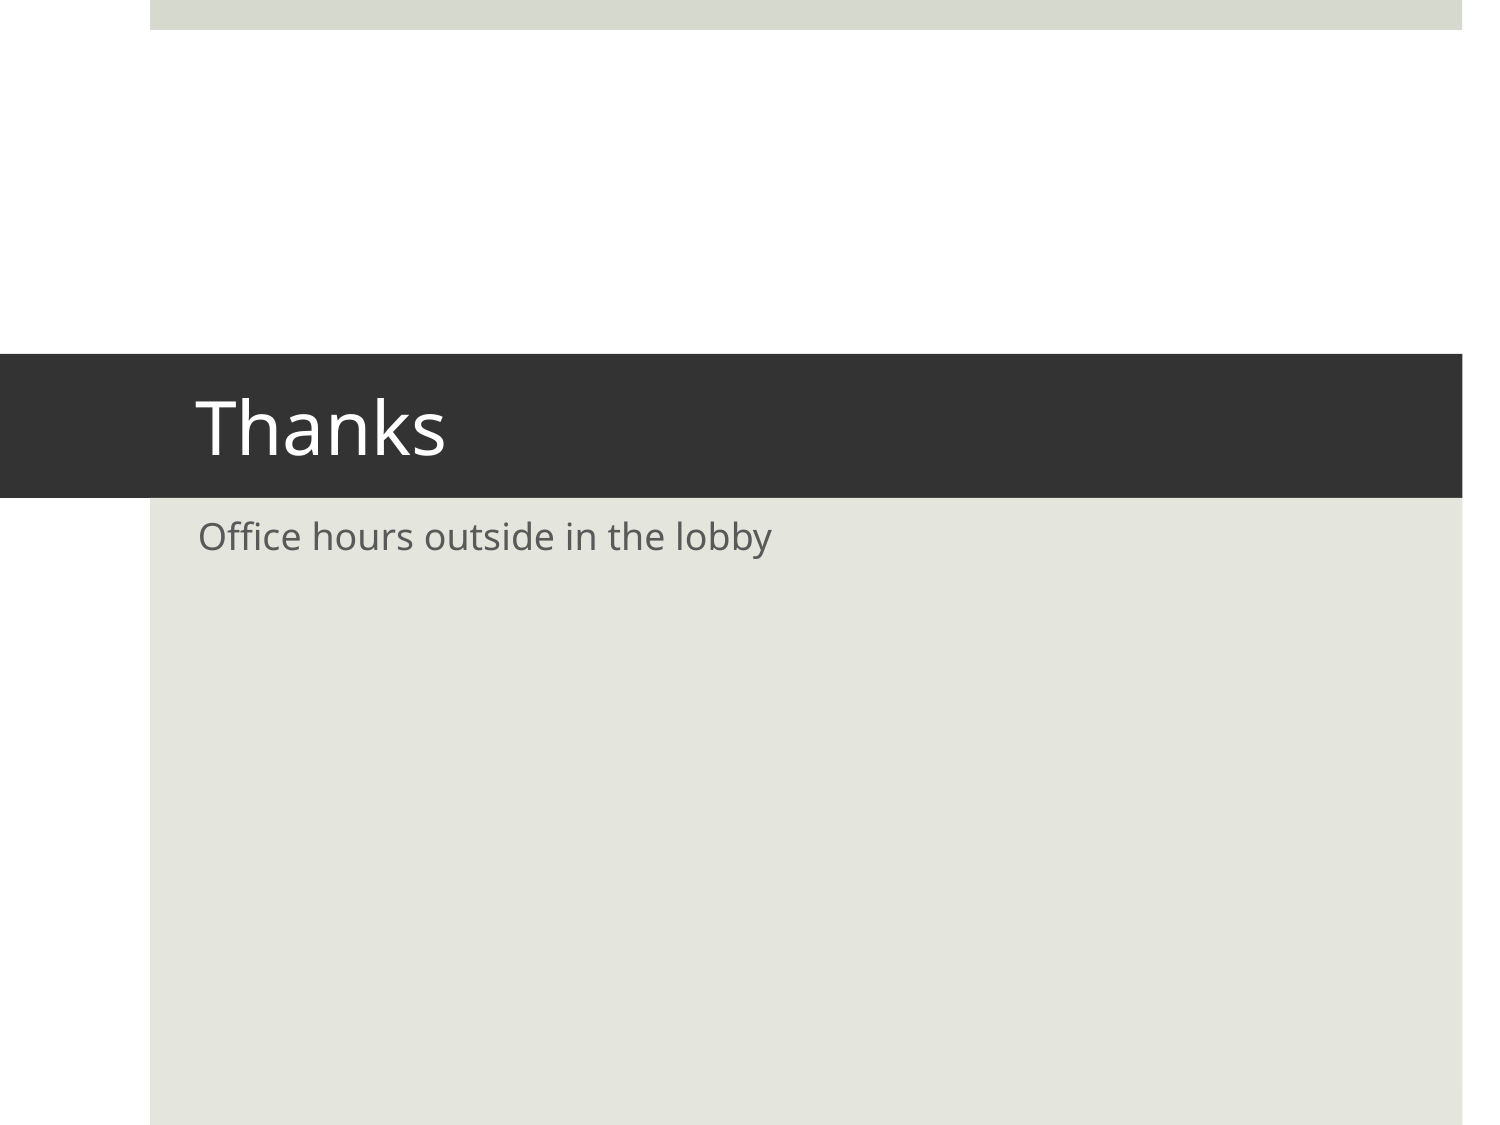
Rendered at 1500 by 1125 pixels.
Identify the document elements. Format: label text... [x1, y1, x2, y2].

title Thanks [0, 353, 1463, 498]
subtitle Office hours outside in the lobby [150, 497, 1463, 1125]
